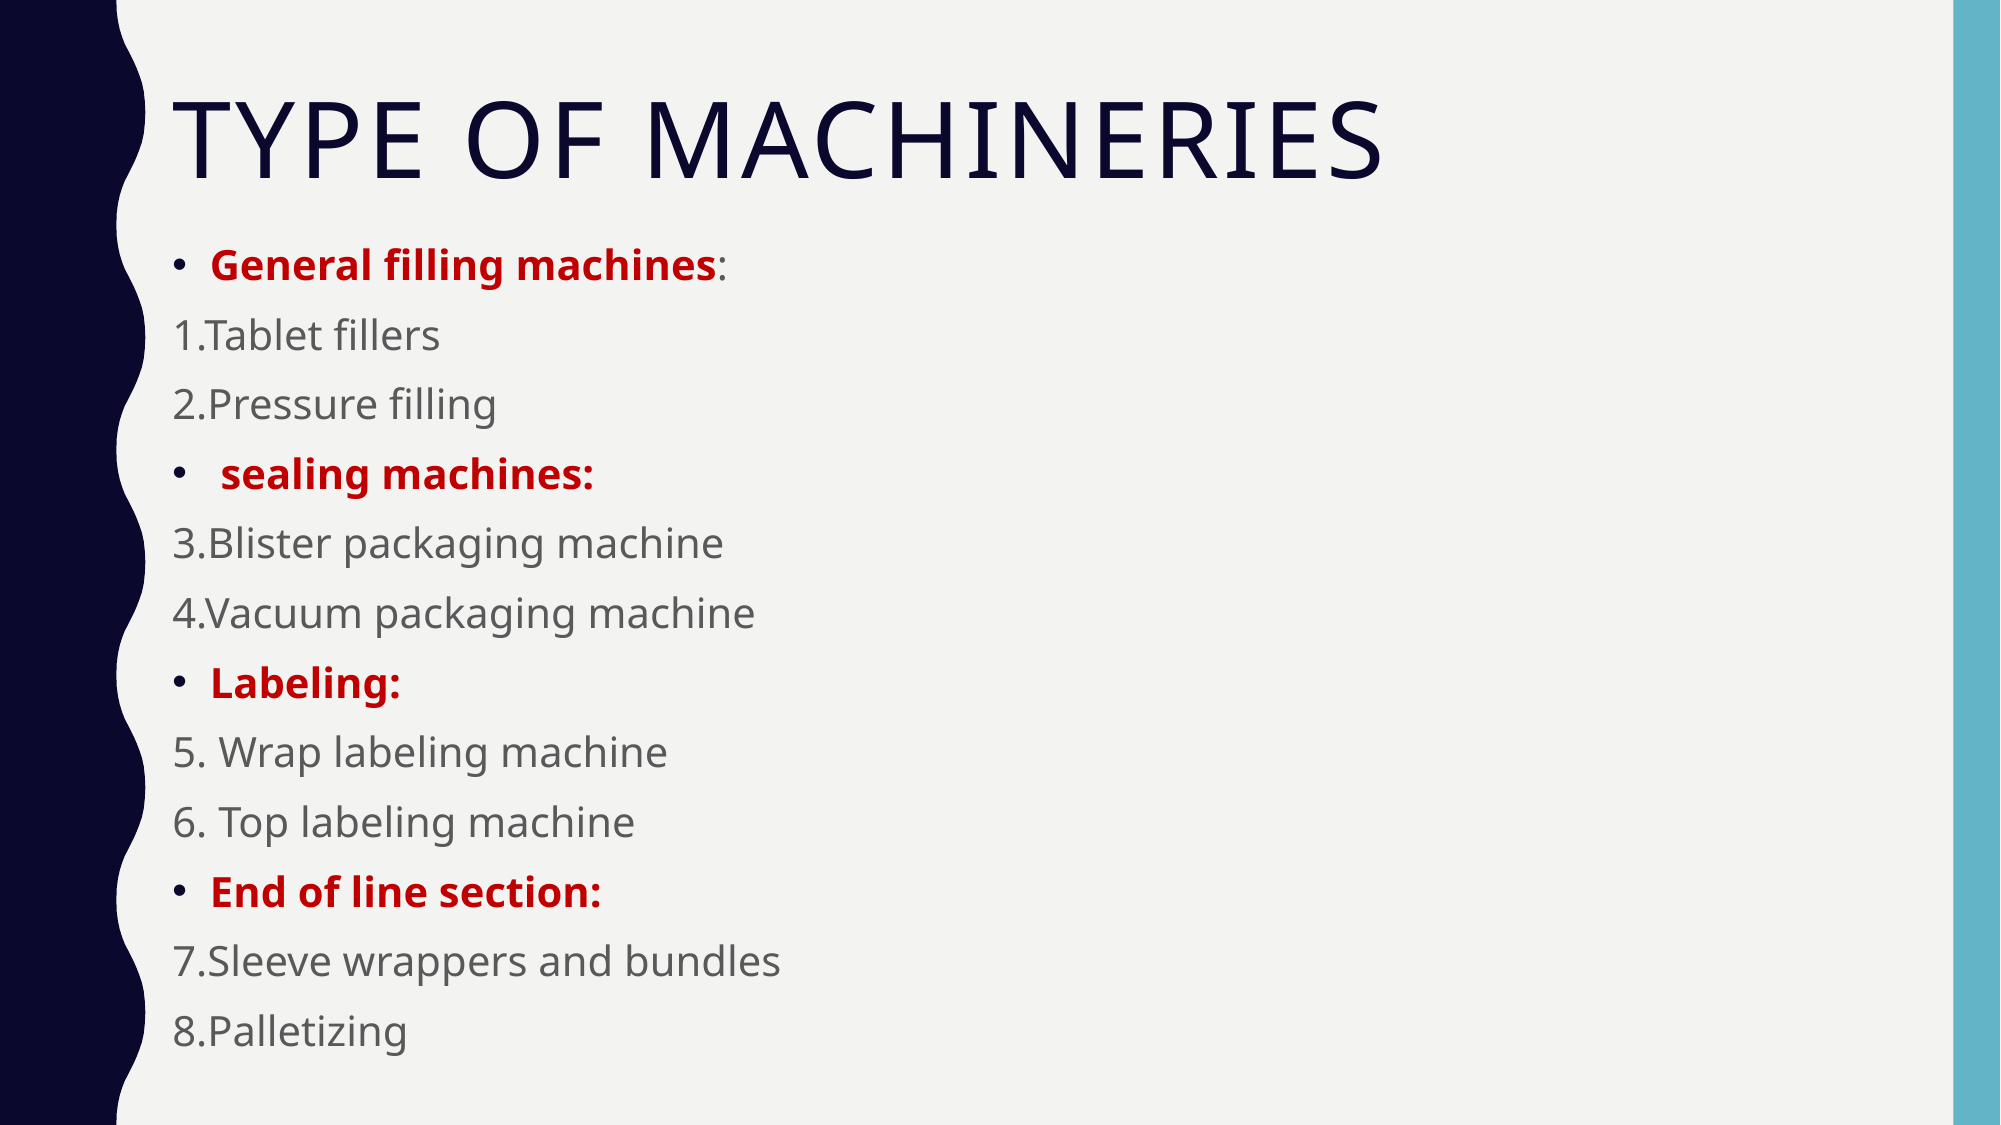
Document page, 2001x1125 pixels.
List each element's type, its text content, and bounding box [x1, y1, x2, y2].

title Type of machineries [157, 79, 1826, 226]
list General filling machines: 1.Tablet fillers 2.Pressure filling sealing machines: 3.Blister packaging machine 4.Vacuum packaging machine Labeling: 5. Wrap labeling machine 6. Top labeling machine End of line section: 7.Sleeve wrappers and bundles 8.Palletizing [157, 226, 1852, 1070]
